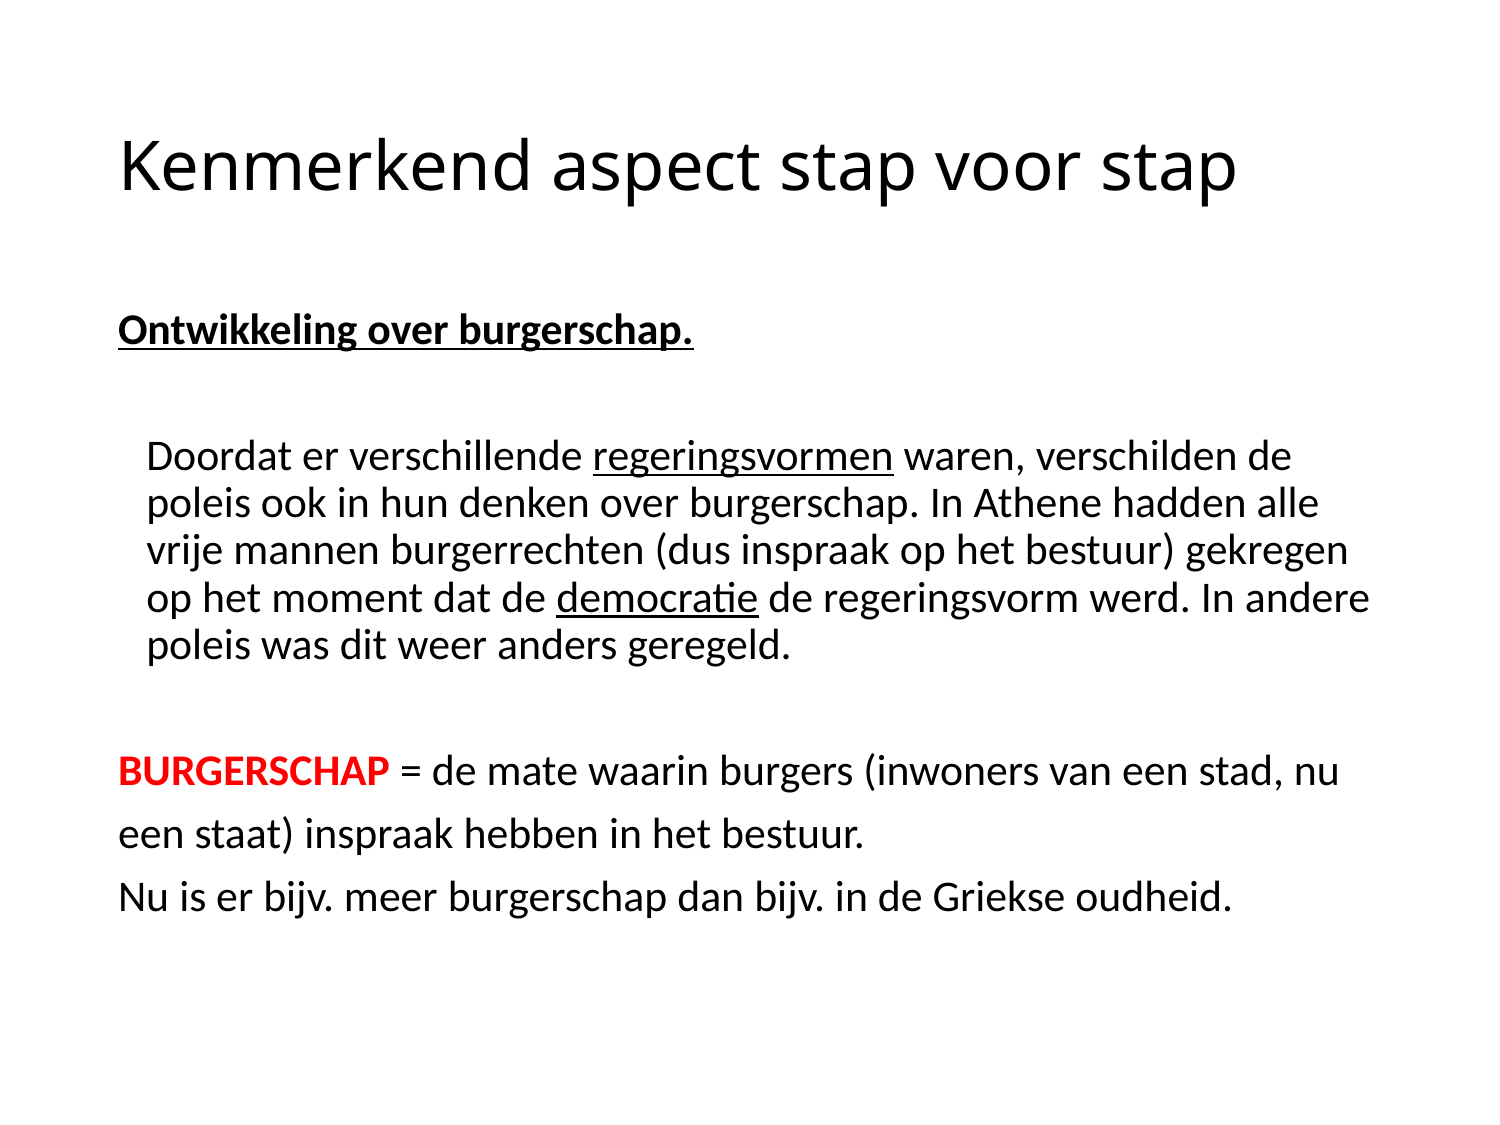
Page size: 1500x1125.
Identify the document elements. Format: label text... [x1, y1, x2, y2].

title Kenmerkend aspect stap voor stap [103, 59, 1397, 278]
list Ontwikkeling over burgerschap. Doordat er verschillende regeringsvormen waren, verschilden de poleis ook in hun denken over burgerschap. In Athene hadden alle vrije mannen burgerrechten (dus inspraak op het bestuur) gekregen op het moment dat de democratie de regeringsvorm werd. In andere poleis was dit weer anders geregeld. BURGERSCHAP = de mate waarin burgers (inwoners van een stad, nu een staat) inspraak hebben in het bestuur. Nu is er bijv. meer burgerschap dan bijv. in de Griekse oudheid. [103, 299, 1397, 1014]
